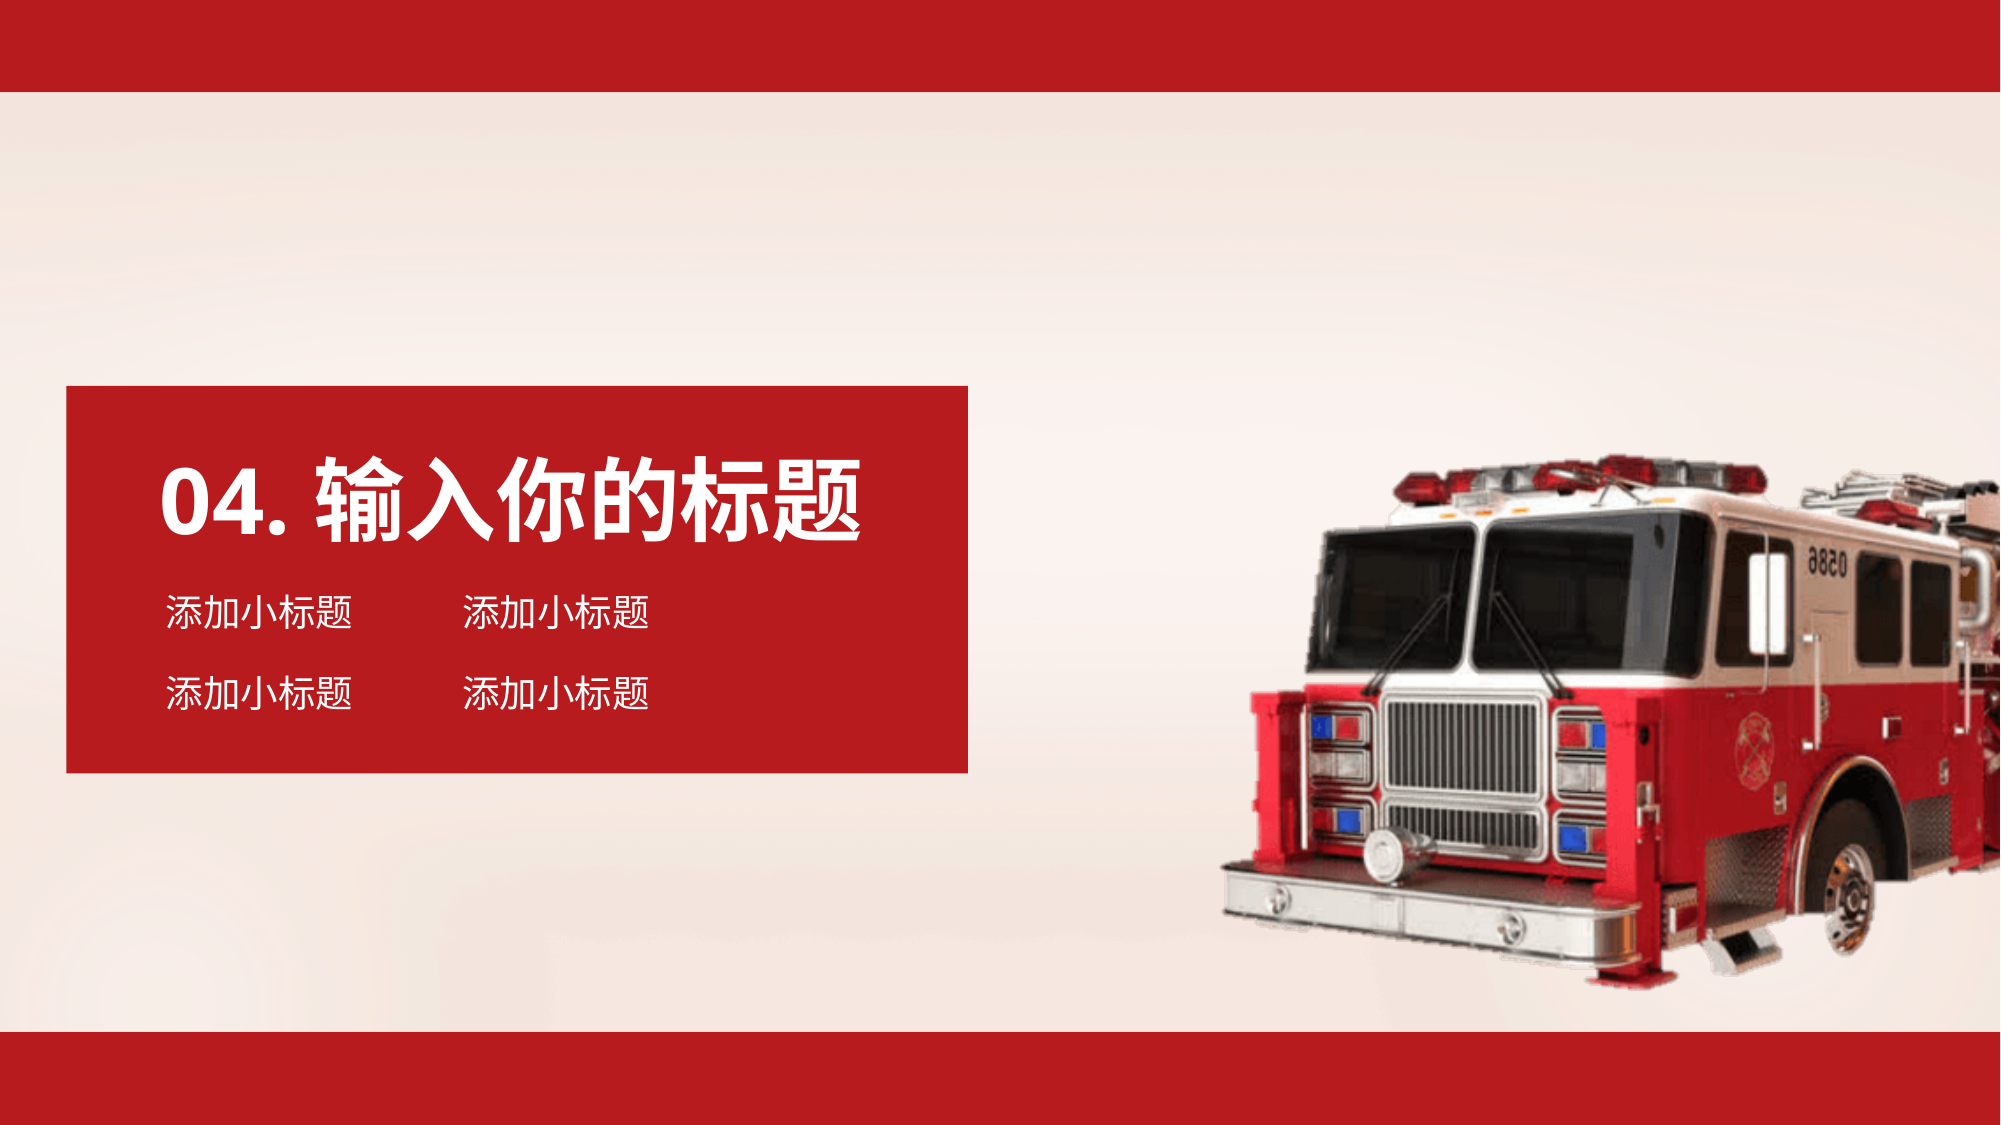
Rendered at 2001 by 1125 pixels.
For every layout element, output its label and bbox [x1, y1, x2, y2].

text_box [66, 385, 968, 774]
picture [0, 0, 2001, 1125]
